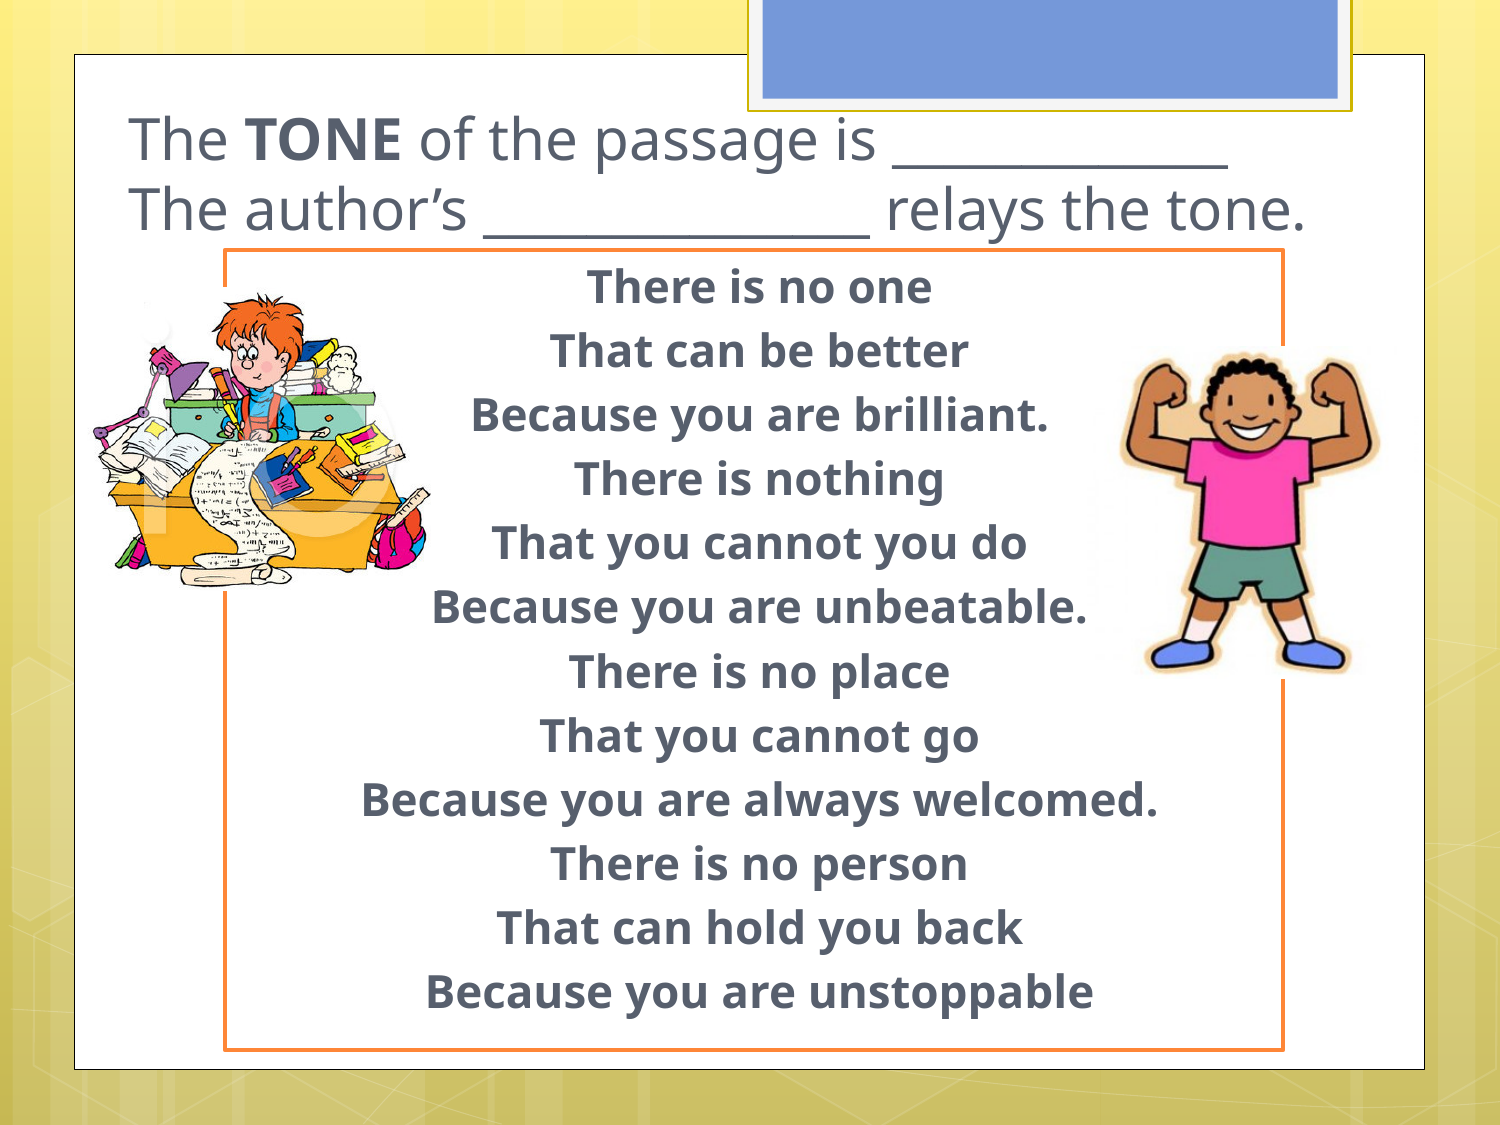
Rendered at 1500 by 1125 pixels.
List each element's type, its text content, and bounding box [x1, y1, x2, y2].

list There is no one That can be better Because you are brilliant. There is nothing That you cannot you do Because you are unbeatable. There is no place That you cannot go Because you are always welcomed. There is no person That can hold you back Because you are unstoppable [225, 249, 1283, 1050]
title The TONE of the passage is _____________ The author’s _______________ relays the tone. [113, 43, 1386, 250]
picture [1087, 346, 1419, 679]
picture [86, 287, 438, 591]
